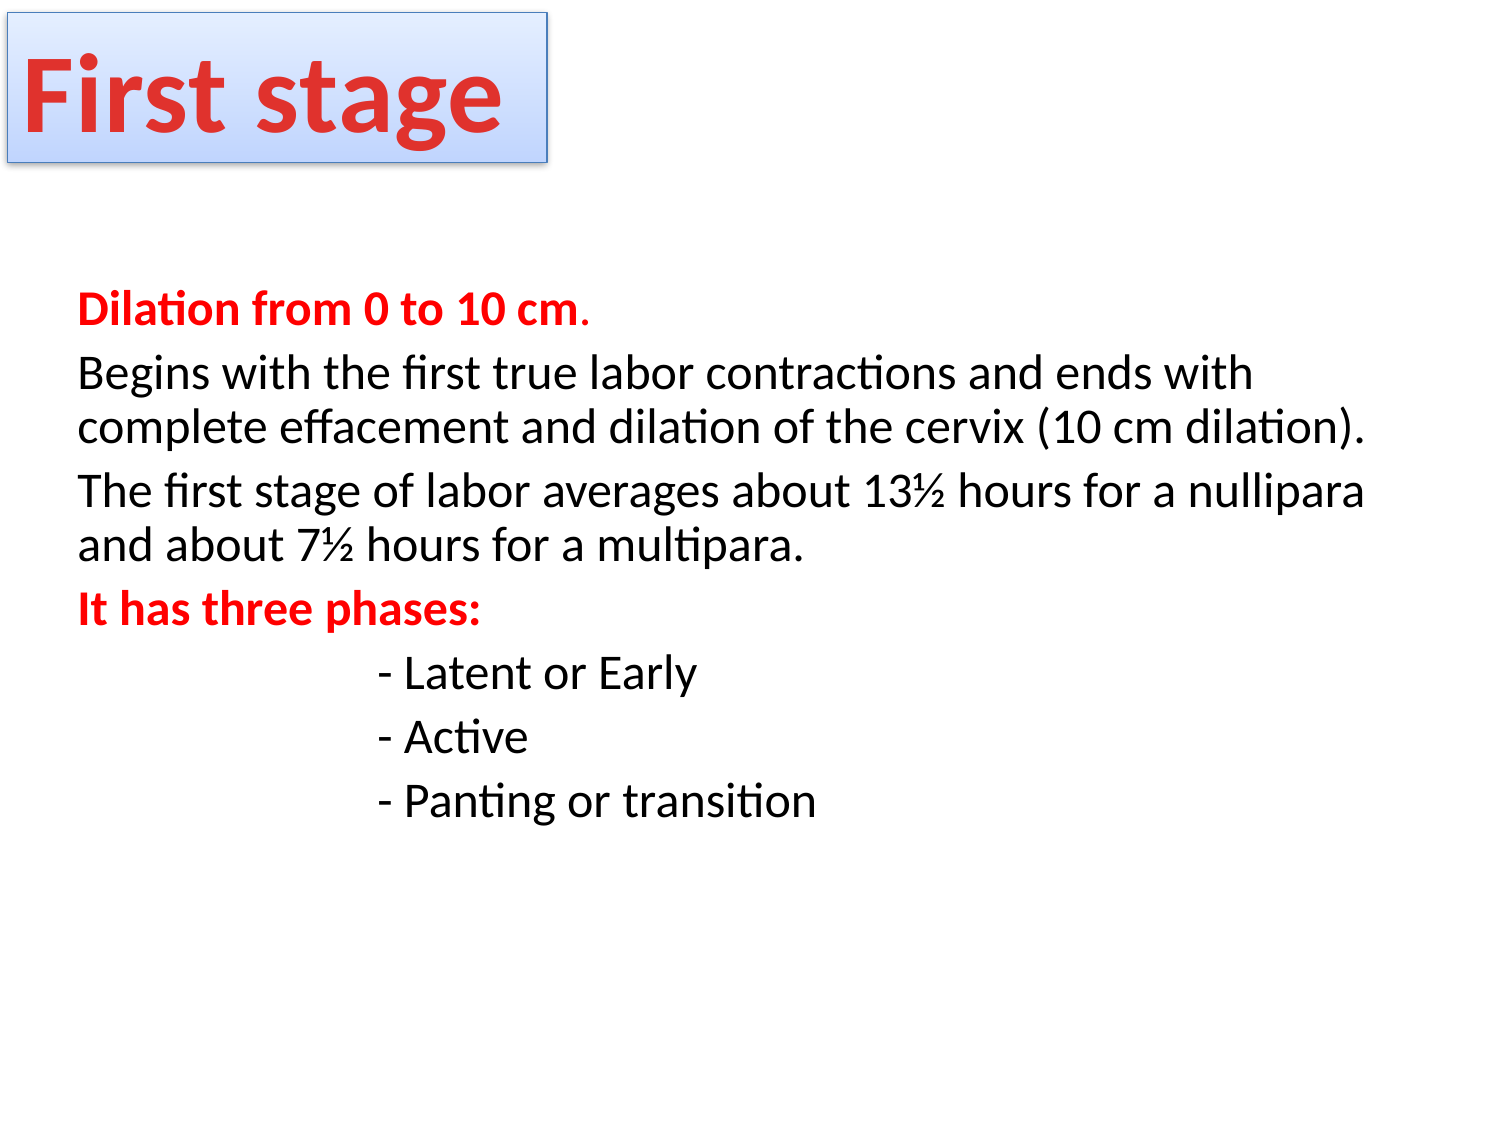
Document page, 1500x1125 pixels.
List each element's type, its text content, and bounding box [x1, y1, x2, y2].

text_box First stage [7, 12, 548, 163]
subtitle Dilation from 0 to 10 cm. Begins with the first true labor contractions and ends with complete effacement and dilation of the cervix (10 cm dilation). The first stage of labor averages about 13½ hours for a nullipara and about 7½ hours for a multipara. It has three phases: - Latent or Early - Active - Panting or transition [62, 275, 1463, 1025]
